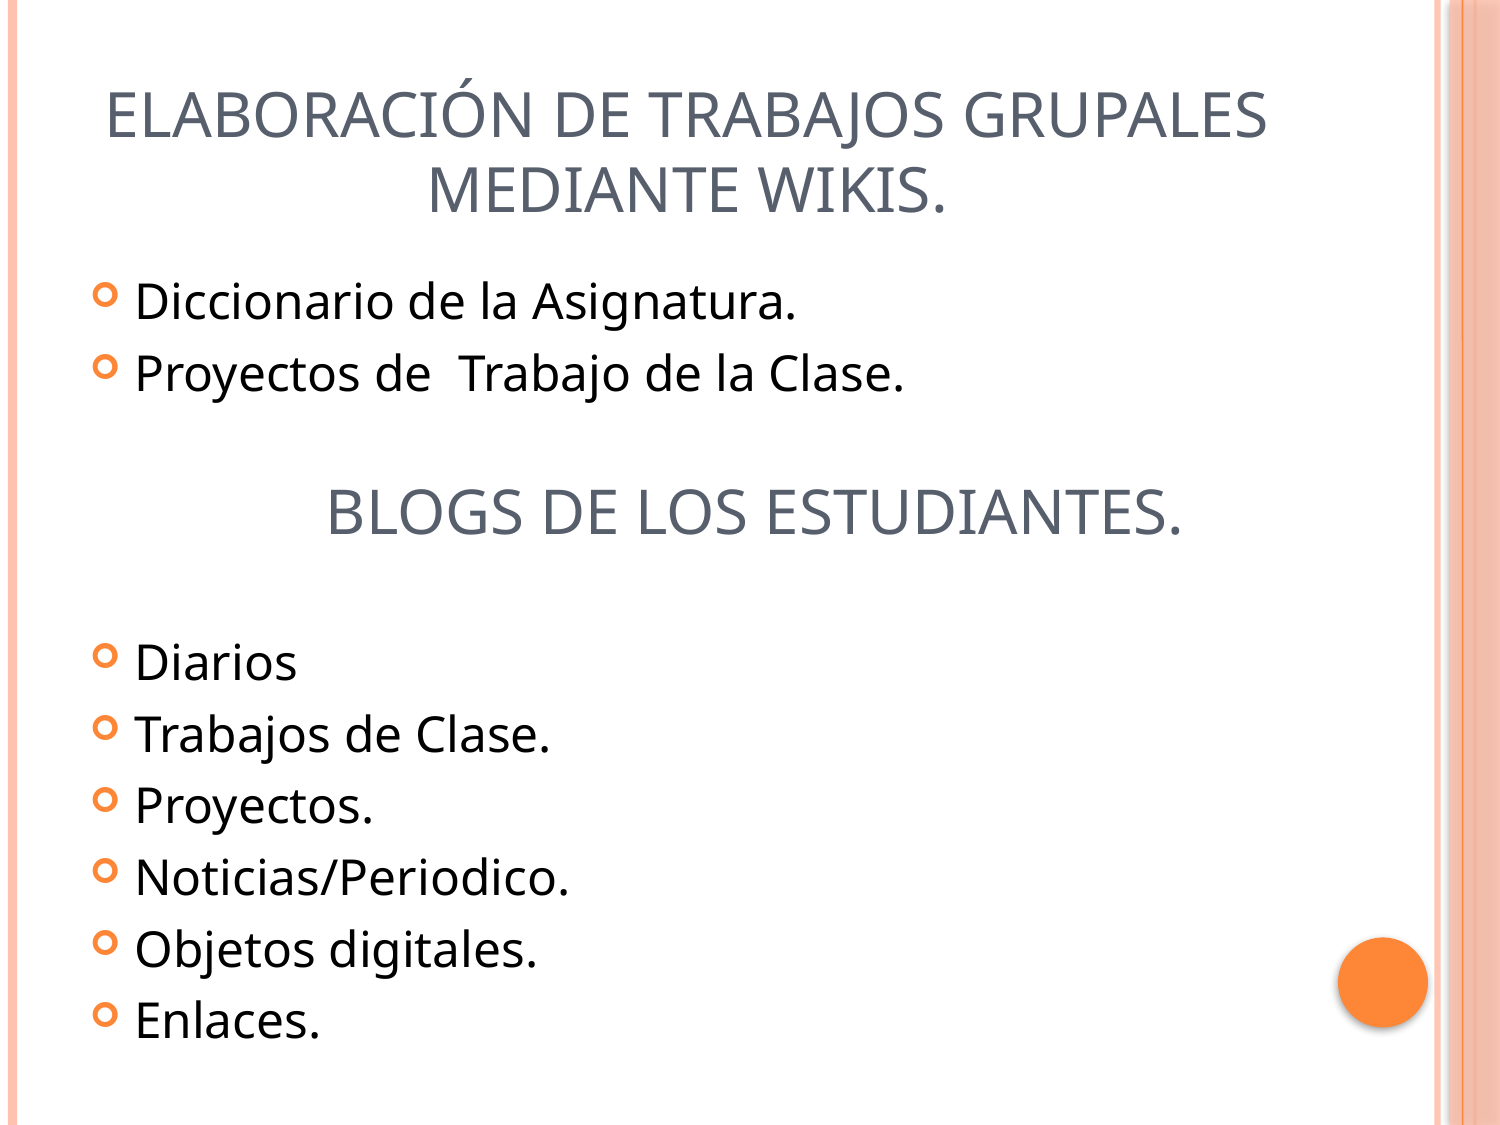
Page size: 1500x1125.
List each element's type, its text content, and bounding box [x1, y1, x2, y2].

title Elaboración de Trabajos Grupales mediante WIKIS. [75, 45, 1300, 233]
list Diccionario de la Asignatura. Proyectos de Trabajo de la Clase. Blogs de los Estudiantes. Diarios Trabajos de Clase. Proyectos. Noticias/Periodico. Objetos digitales. Enlaces. [75, 262, 1436, 1062]
